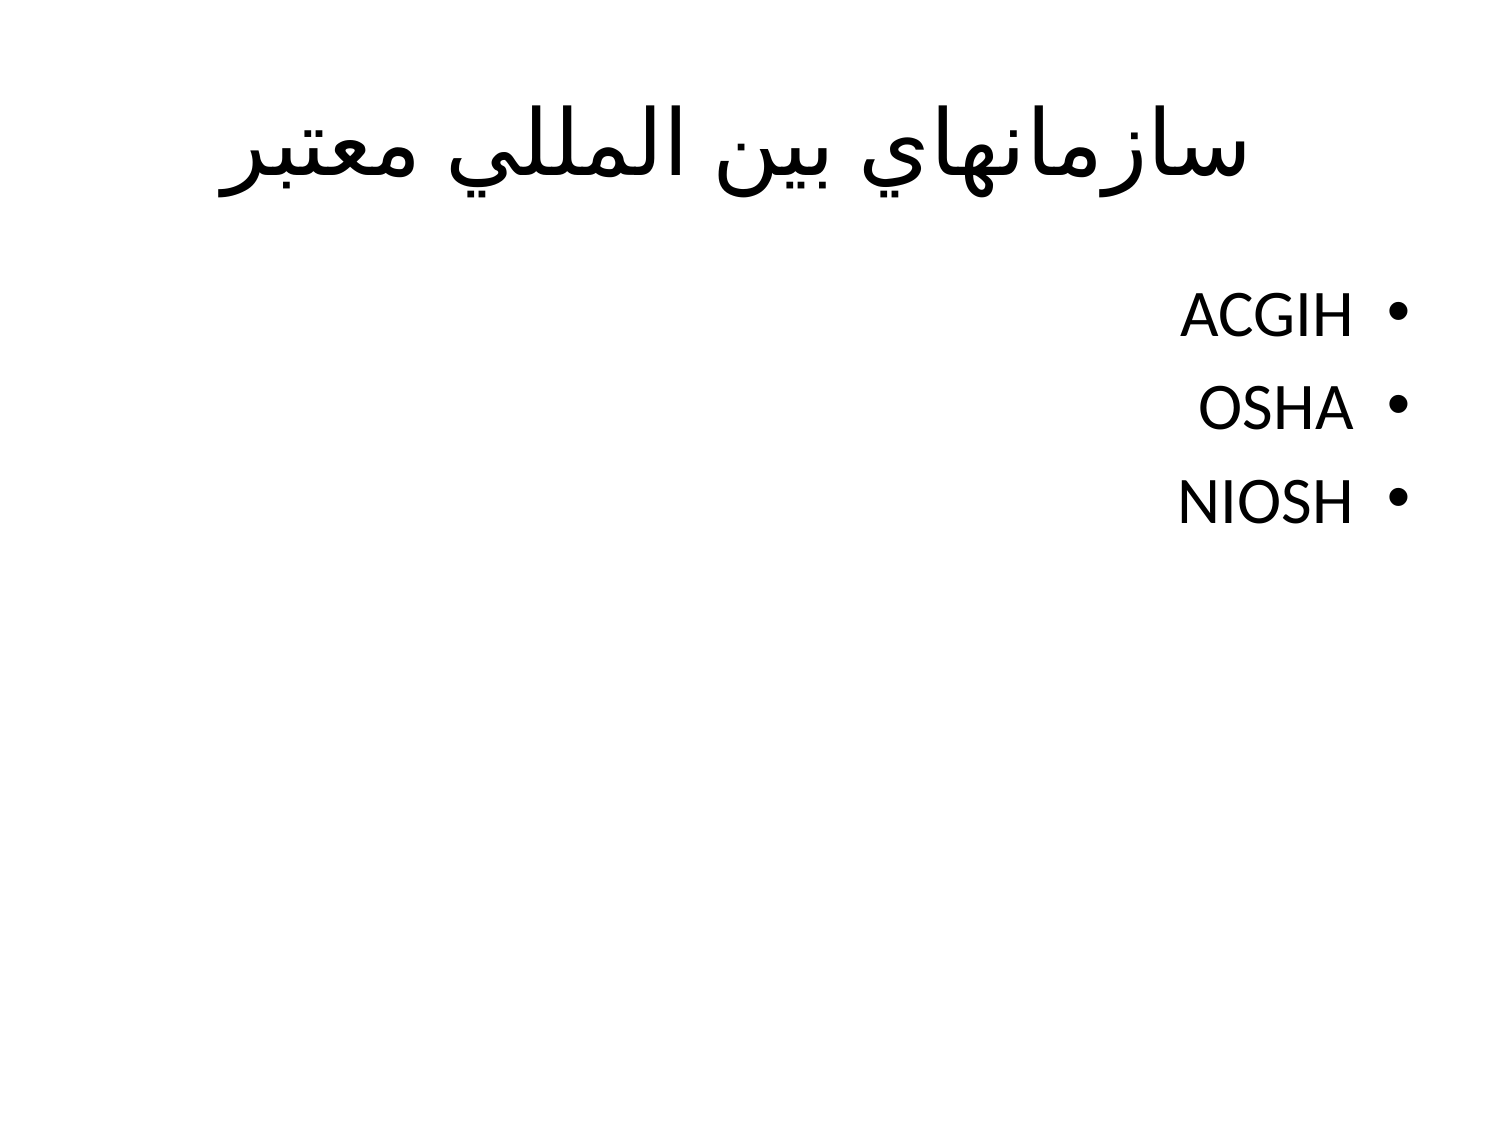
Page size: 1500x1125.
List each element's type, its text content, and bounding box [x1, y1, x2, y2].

list ACGIH OSHA NIOSH [75, 262, 1425, 1005]
title سازمانهاي بين المللي معتبر [75, 45, 1425, 233]
